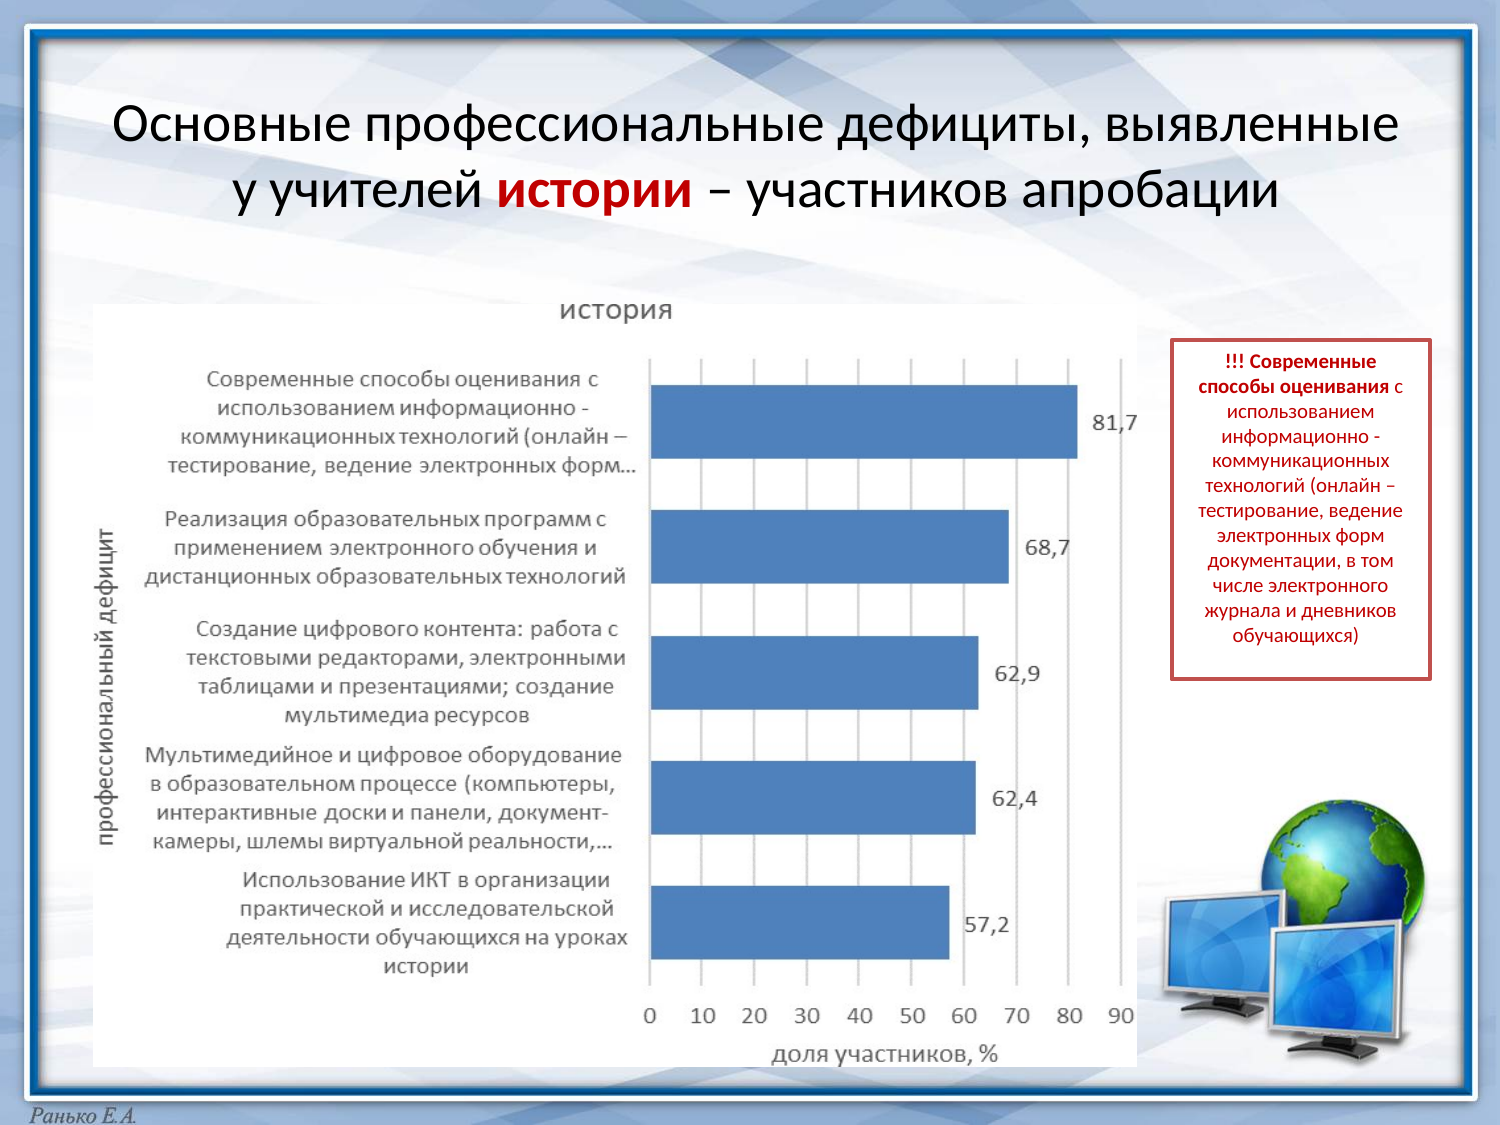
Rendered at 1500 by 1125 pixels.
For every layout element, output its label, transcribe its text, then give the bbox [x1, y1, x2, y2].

title Основные профессиональные дефициты, выявленные у учителей истории – участников апробации [82, 58, 1432, 247]
picture [0, 0, 1500, 1125]
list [93, 304, 1138, 1067]
text_box !!! Современные способы оценивания с использованием информационно - коммуникационных технологий (онлайн – тестирование, ведение электронных форм документации, в том числе электронного журнала и дневников обучающихся) [1170, 338, 1432, 681]
